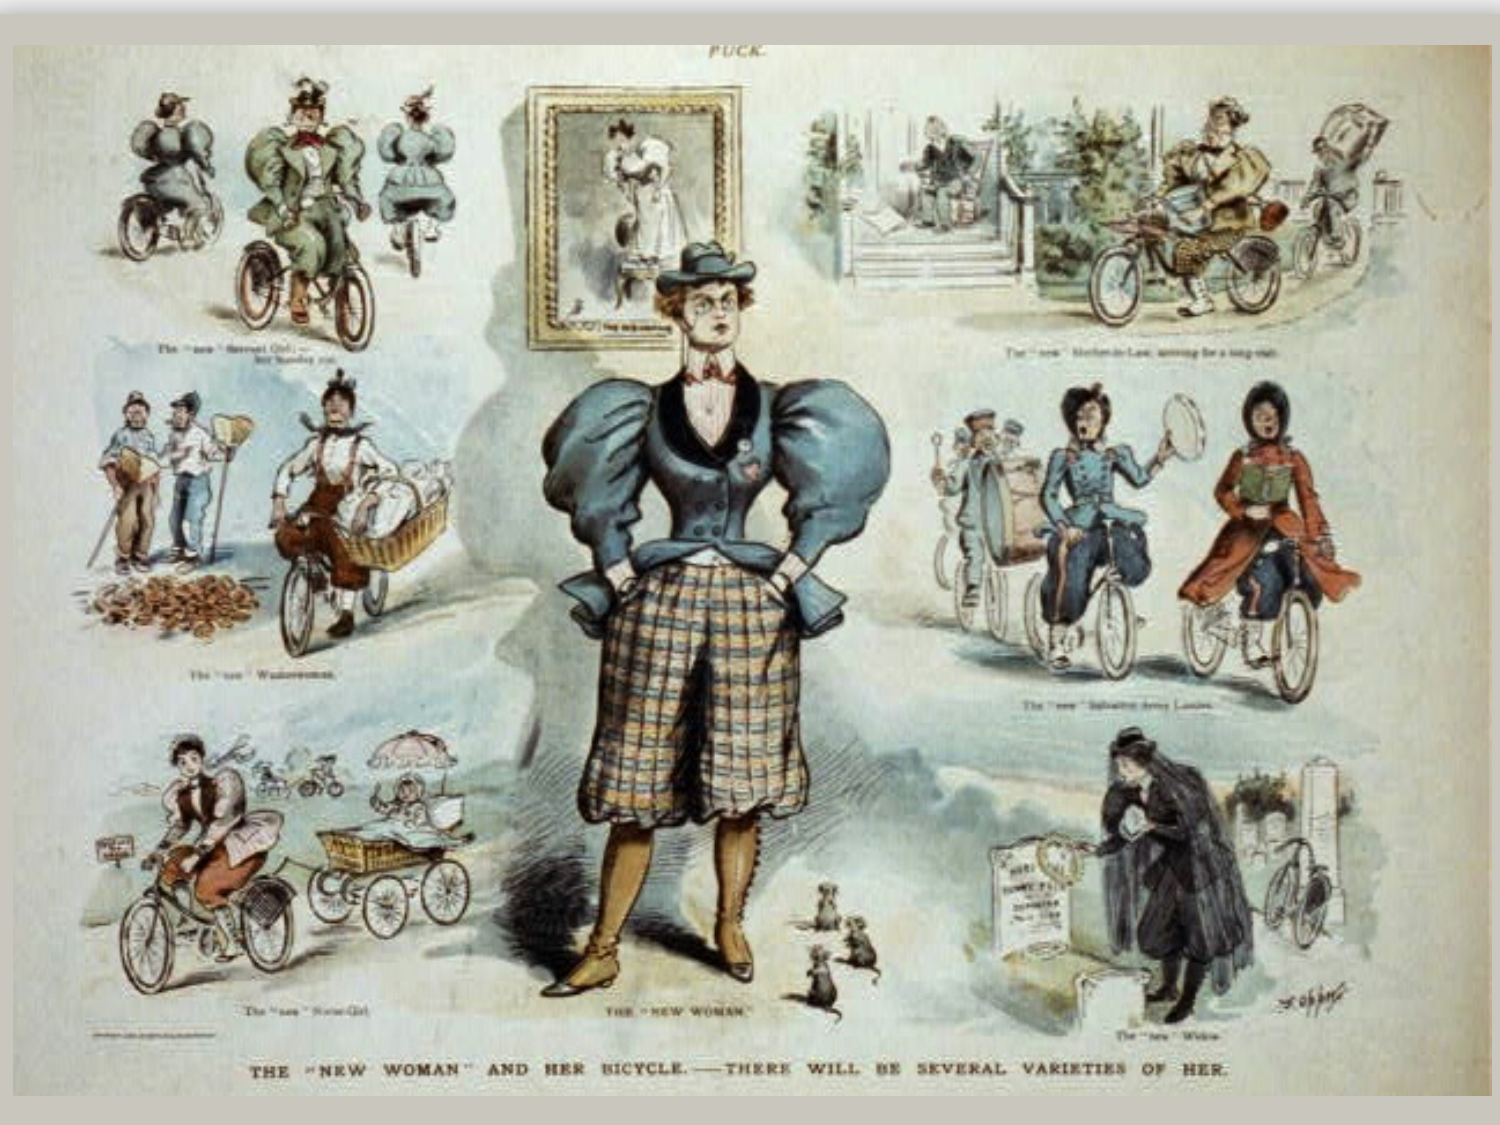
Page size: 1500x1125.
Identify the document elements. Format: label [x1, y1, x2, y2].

list [12, 44, 1492, 1097]
